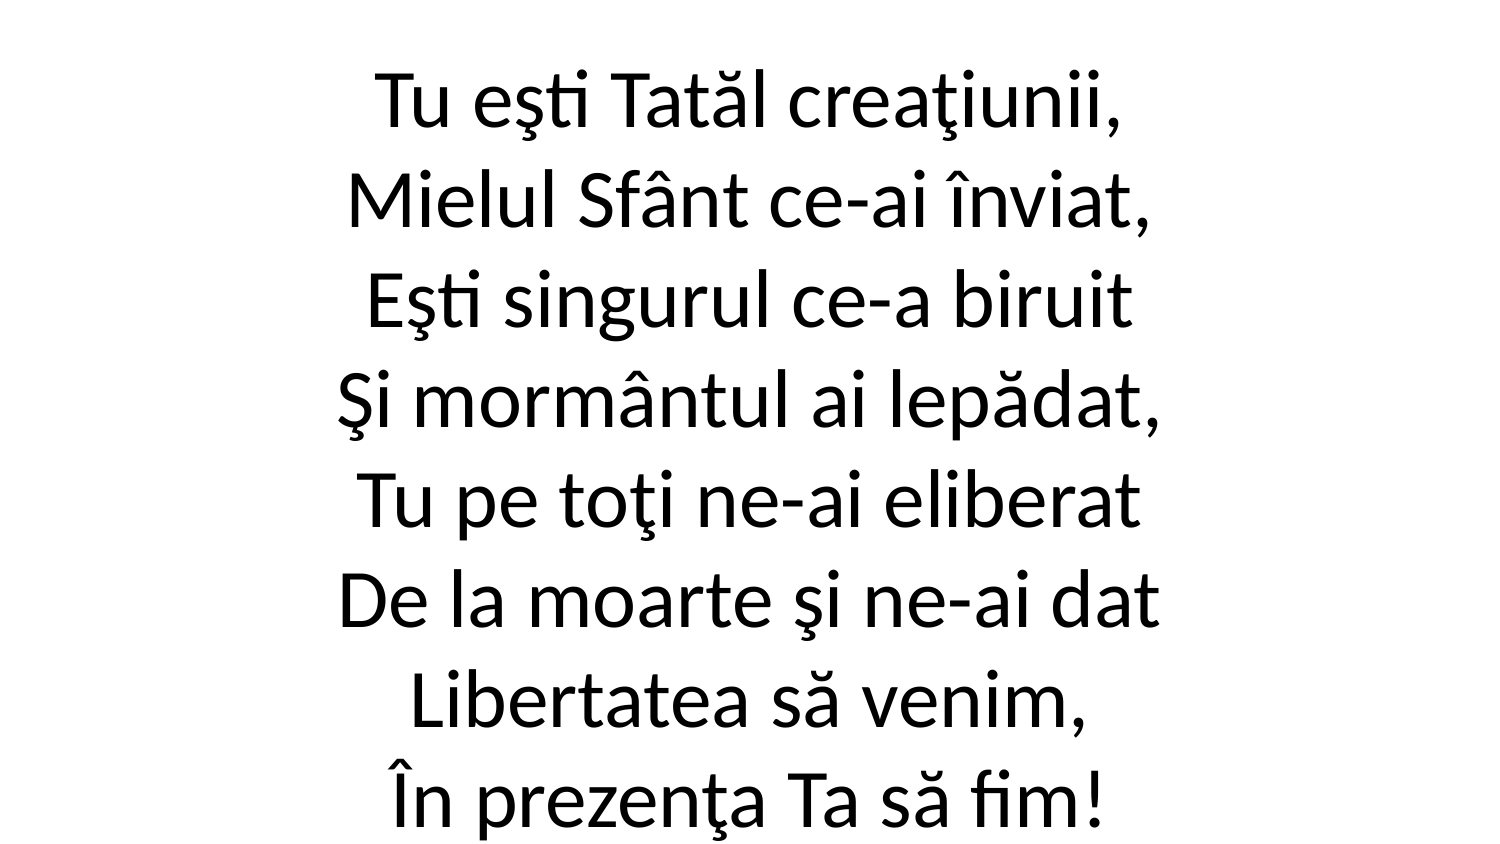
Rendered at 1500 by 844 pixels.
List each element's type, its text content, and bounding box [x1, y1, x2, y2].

text_box Tu eşti Tatăl creaţiunii, Mielul Sfânt ce-ai înviat, Eşti singurul ce-a biruit Şi mormântul ai lepădat, Tu pe toţi ne-ai eliberat De la moarte şi ne-ai dat Libertatea să venim, În prezenţa Ta să fim! [321, 0, 1179, 844]
